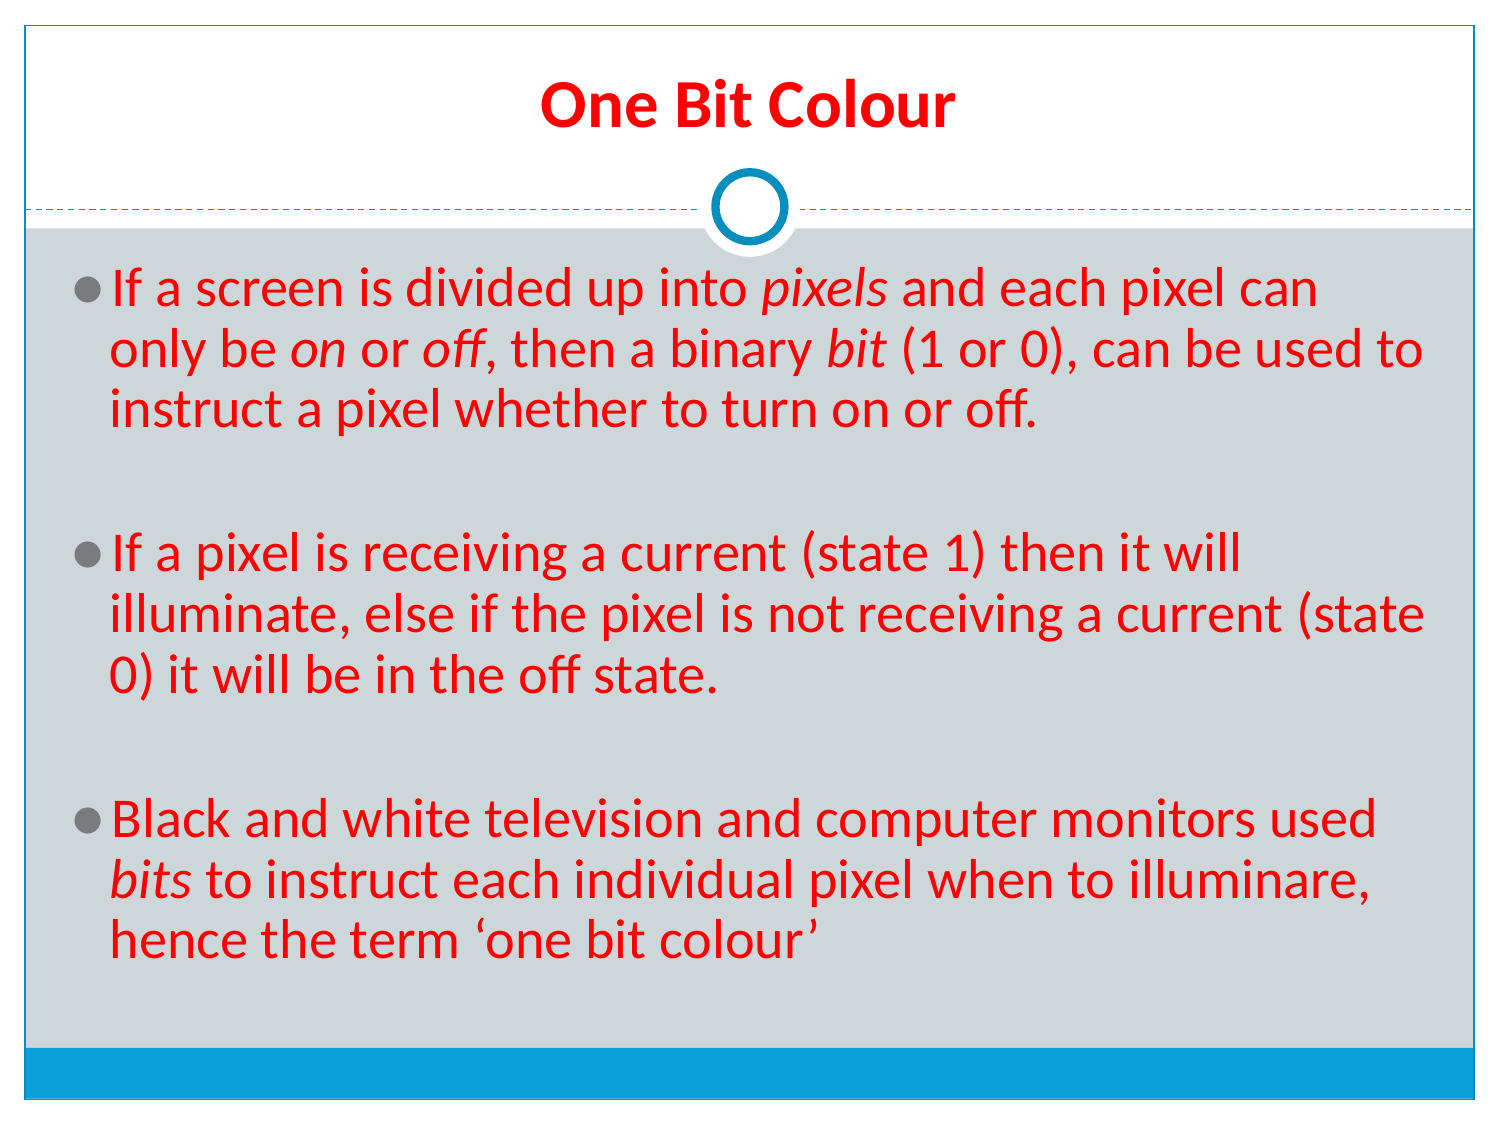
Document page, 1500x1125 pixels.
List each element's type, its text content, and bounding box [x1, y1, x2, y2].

list If a screen is divided up into pixels and each pixel can only be on or off, then a binary bit (1 or 0), can be used to instruct a pixel whether to turn on or off. If a pixel is receiving a current (state 1) then it will illuminate, else if the pixel is not receiving a current (state 0) it will be in the off state. Black and white television and computer monitors used bits to instruct each individual pixel when to illuminare, hence the term ‘one bit colour’ [49, 250, 1445, 1001]
title One Bit Colour [49, 37, 1450, 162]
